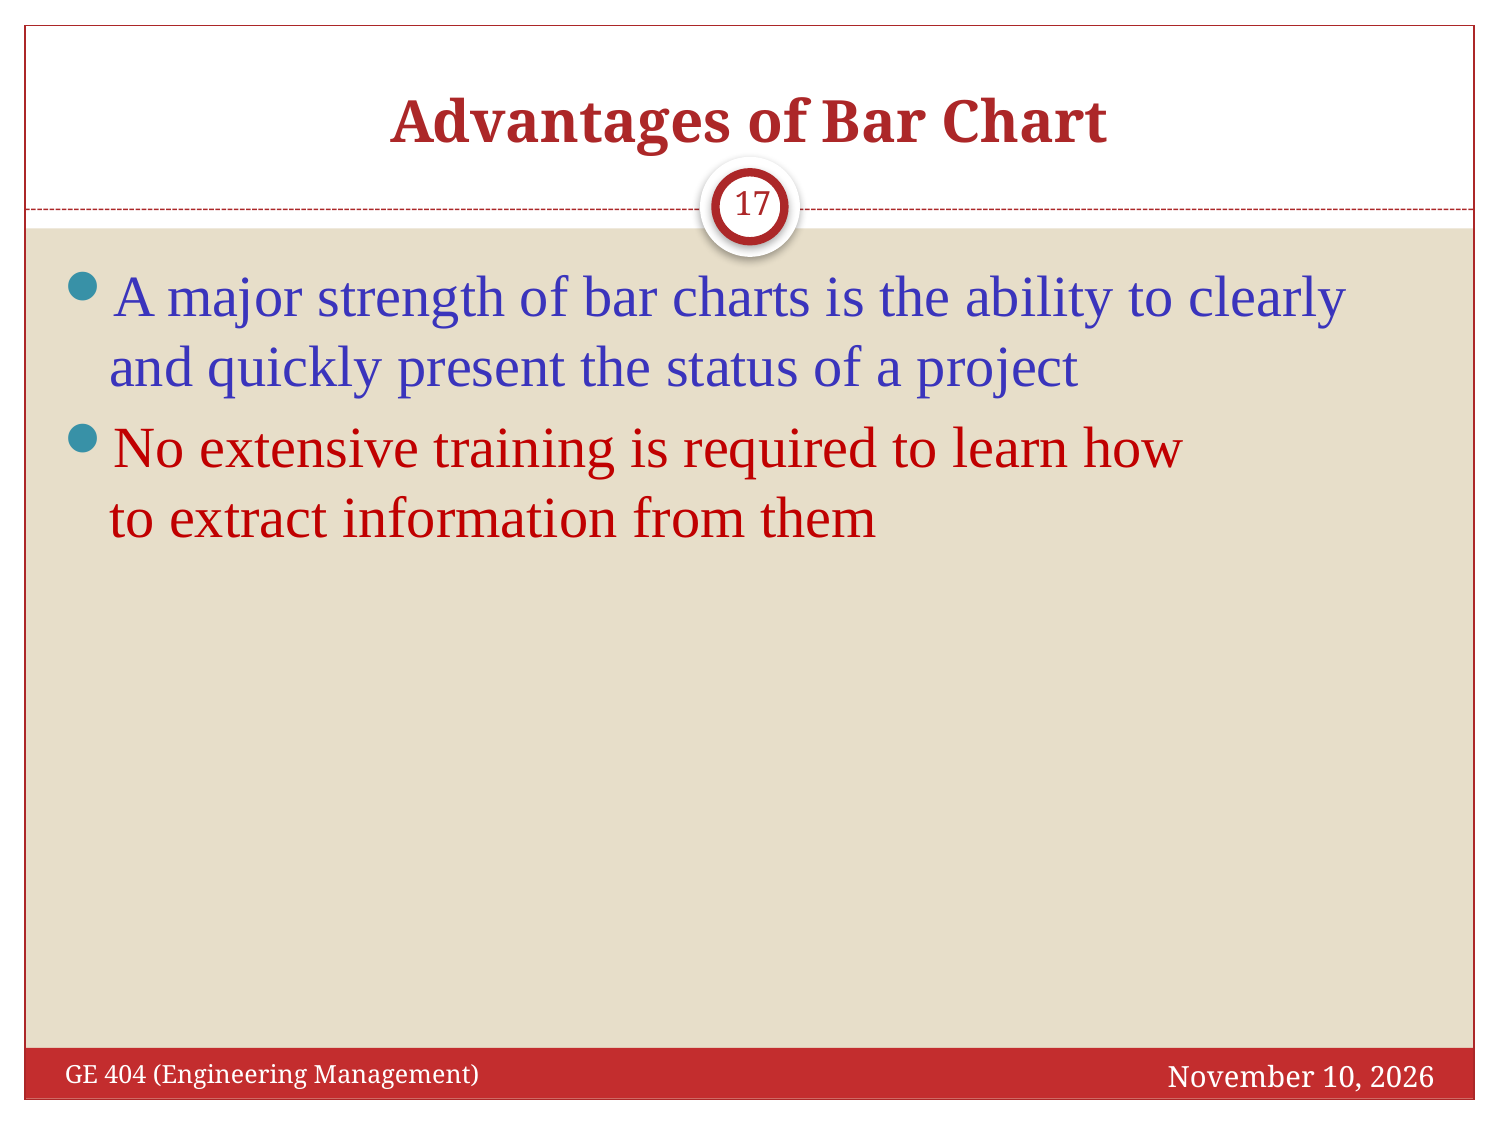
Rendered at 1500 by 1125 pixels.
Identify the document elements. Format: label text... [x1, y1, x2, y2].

slide_number 17 [715, 168, 791, 241]
title Advantages of Bar Chart [49, 37, 1450, 162]
footer GE 404 (Engineering Management) [50, 1051, 638, 1112]
list A major strength of bar charts is the ability to clearly and quickly present the status of a project No extensive training is required to learn how to extract information from them [49, 250, 1445, 1001]
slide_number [950, 1050, 1450, 1111]
